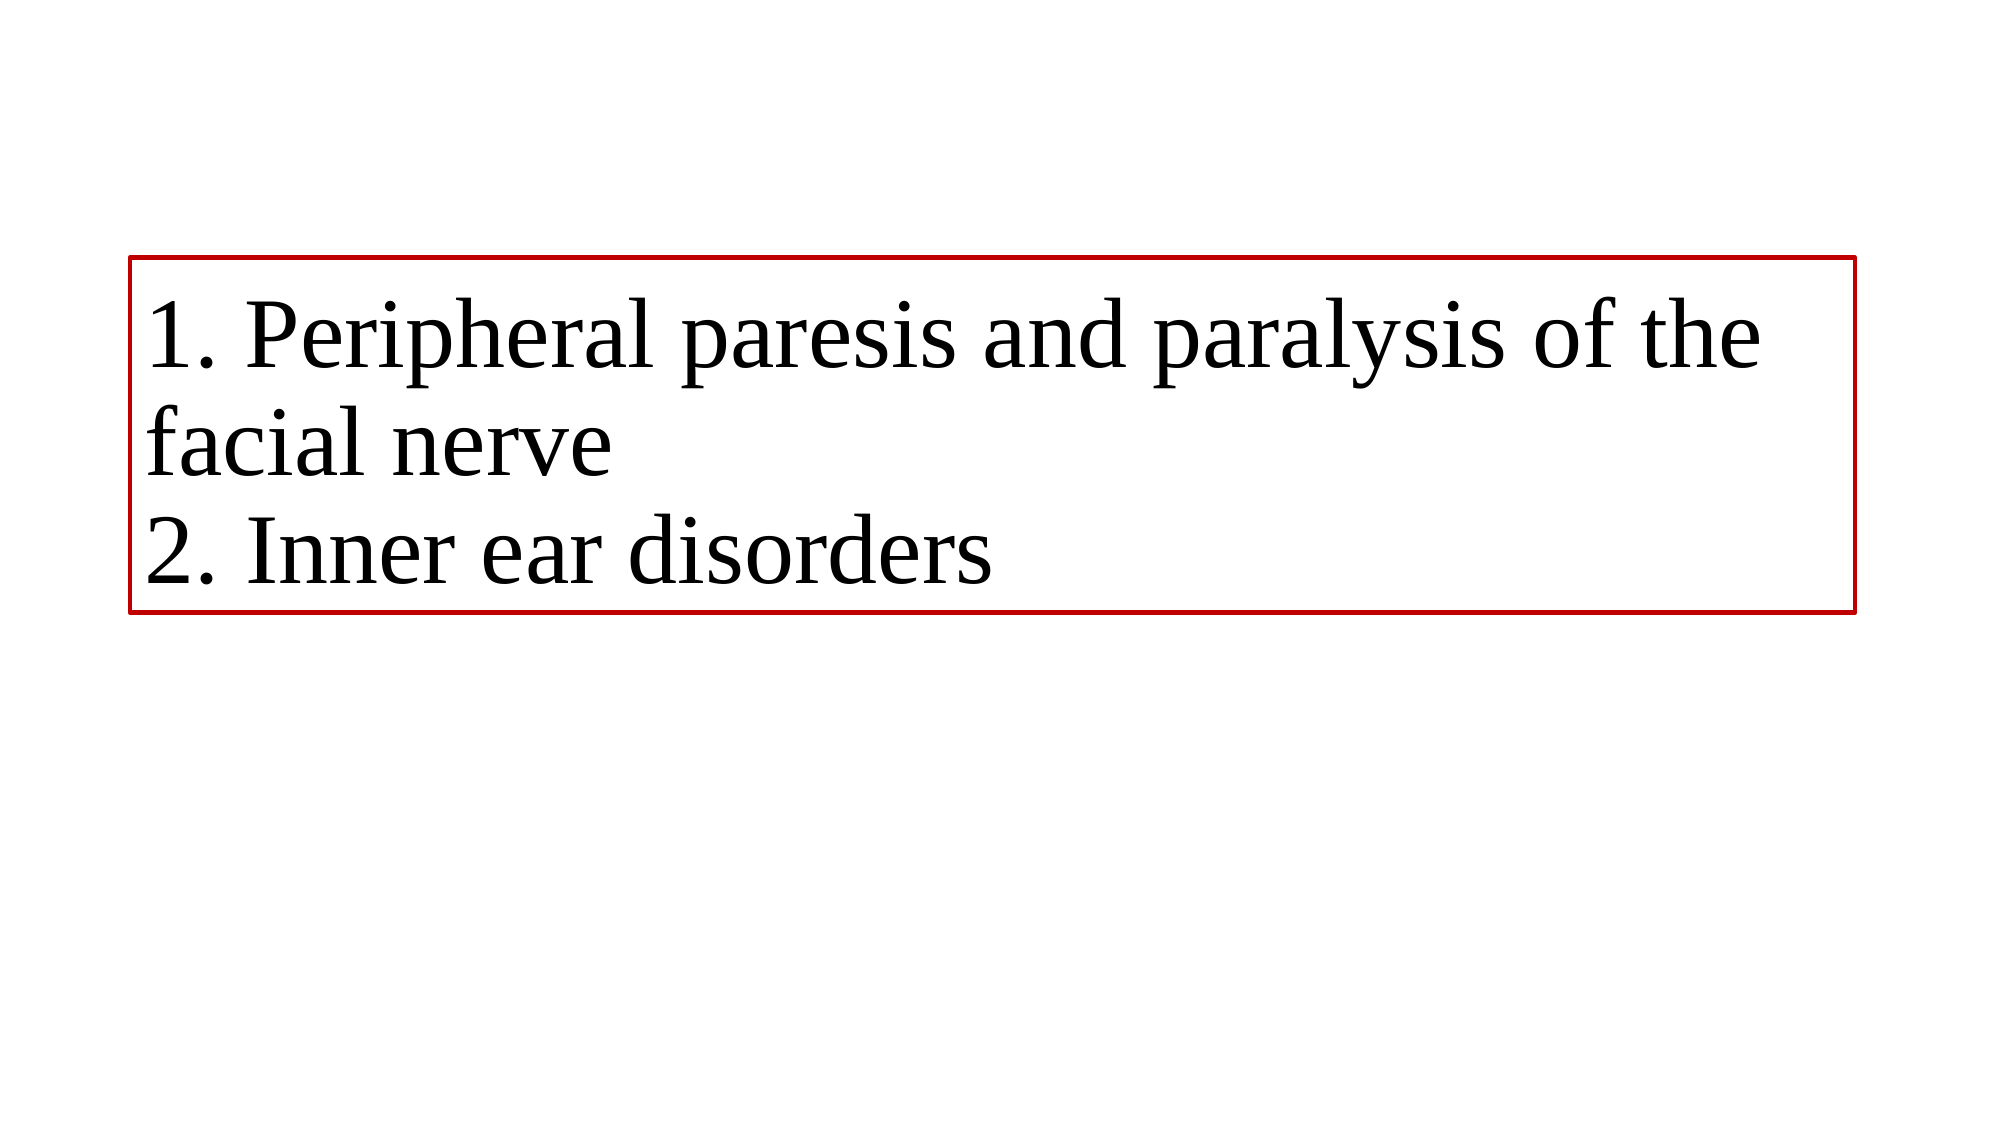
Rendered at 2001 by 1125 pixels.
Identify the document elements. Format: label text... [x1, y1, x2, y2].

title 1. Peripheral paresis and paralysis of the facial nerve 2. Inner ear disorders [129, 257, 1855, 613]
